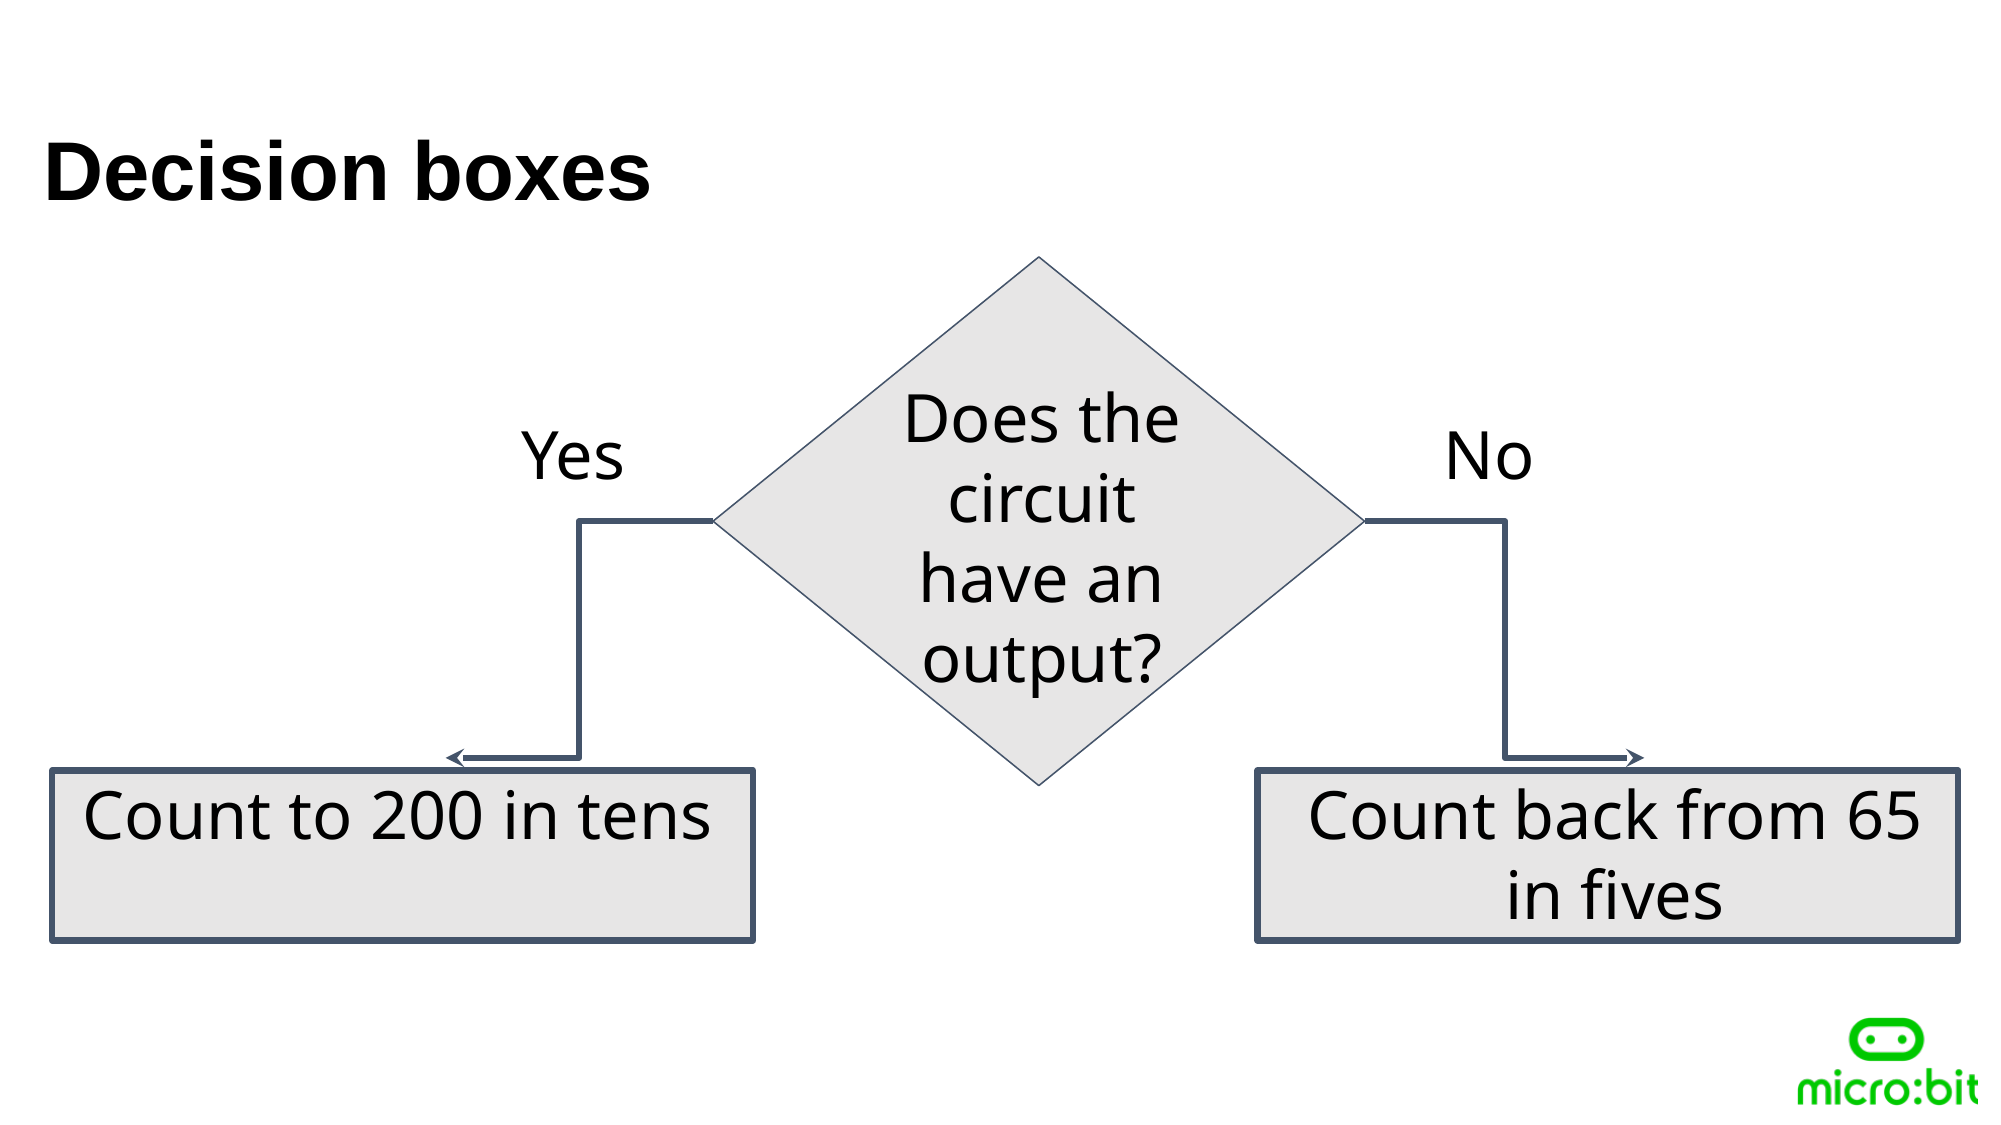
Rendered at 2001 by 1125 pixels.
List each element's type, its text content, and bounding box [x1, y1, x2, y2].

picture [1797, 1017, 1978, 1106]
text_box Count back from 65 in fives [1289, 757, 1941, 851]
text_box [1257, 770, 1959, 941]
text_box Count to 200 in tens [67, 757, 754, 851]
text_box [714, 381, 1364, 786]
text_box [445, 520, 714, 759]
text_box Decision boxes [28, 23, 1780, 847]
text_box Does the circuit have an output? [885, 360, 1199, 589]
text_box No [1428, 397, 1572, 491]
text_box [1364, 520, 1645, 759]
text_box Yes [506, 397, 650, 491]
text_box [52, 770, 754, 941]
text_box [911, 256, 1166, 360]
